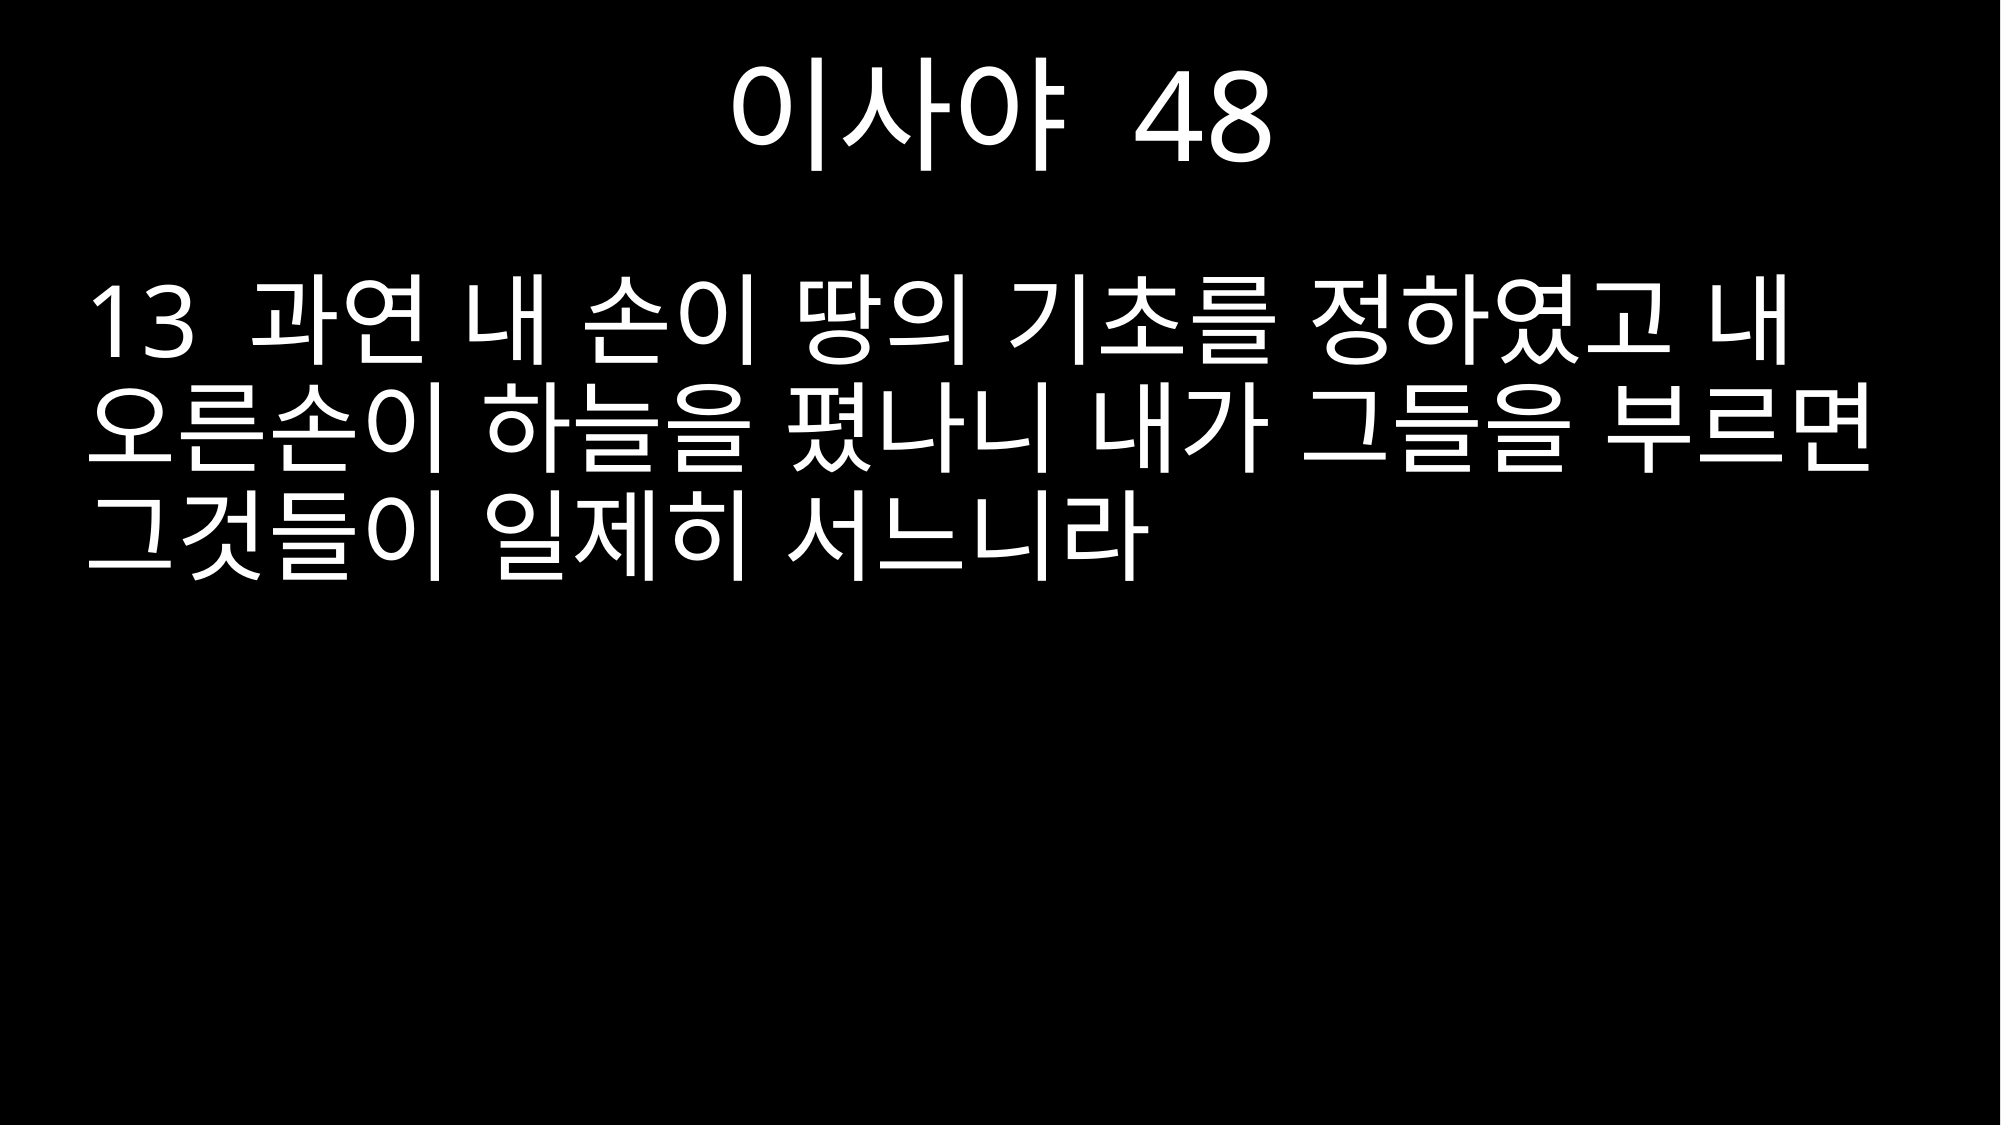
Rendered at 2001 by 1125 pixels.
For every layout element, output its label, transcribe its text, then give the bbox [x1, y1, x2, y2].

footer 이사야 48 [0, 32, 2000, 192]
picture [0, 0, 2001, 1125]
list 13 과연 내 손이 땅의 기초를 정하였고 내 오른손이 하늘을 폈나니 내가 그들을 부르면 그것들이 일제히 서느니라 [69, 263, 1953, 423]
